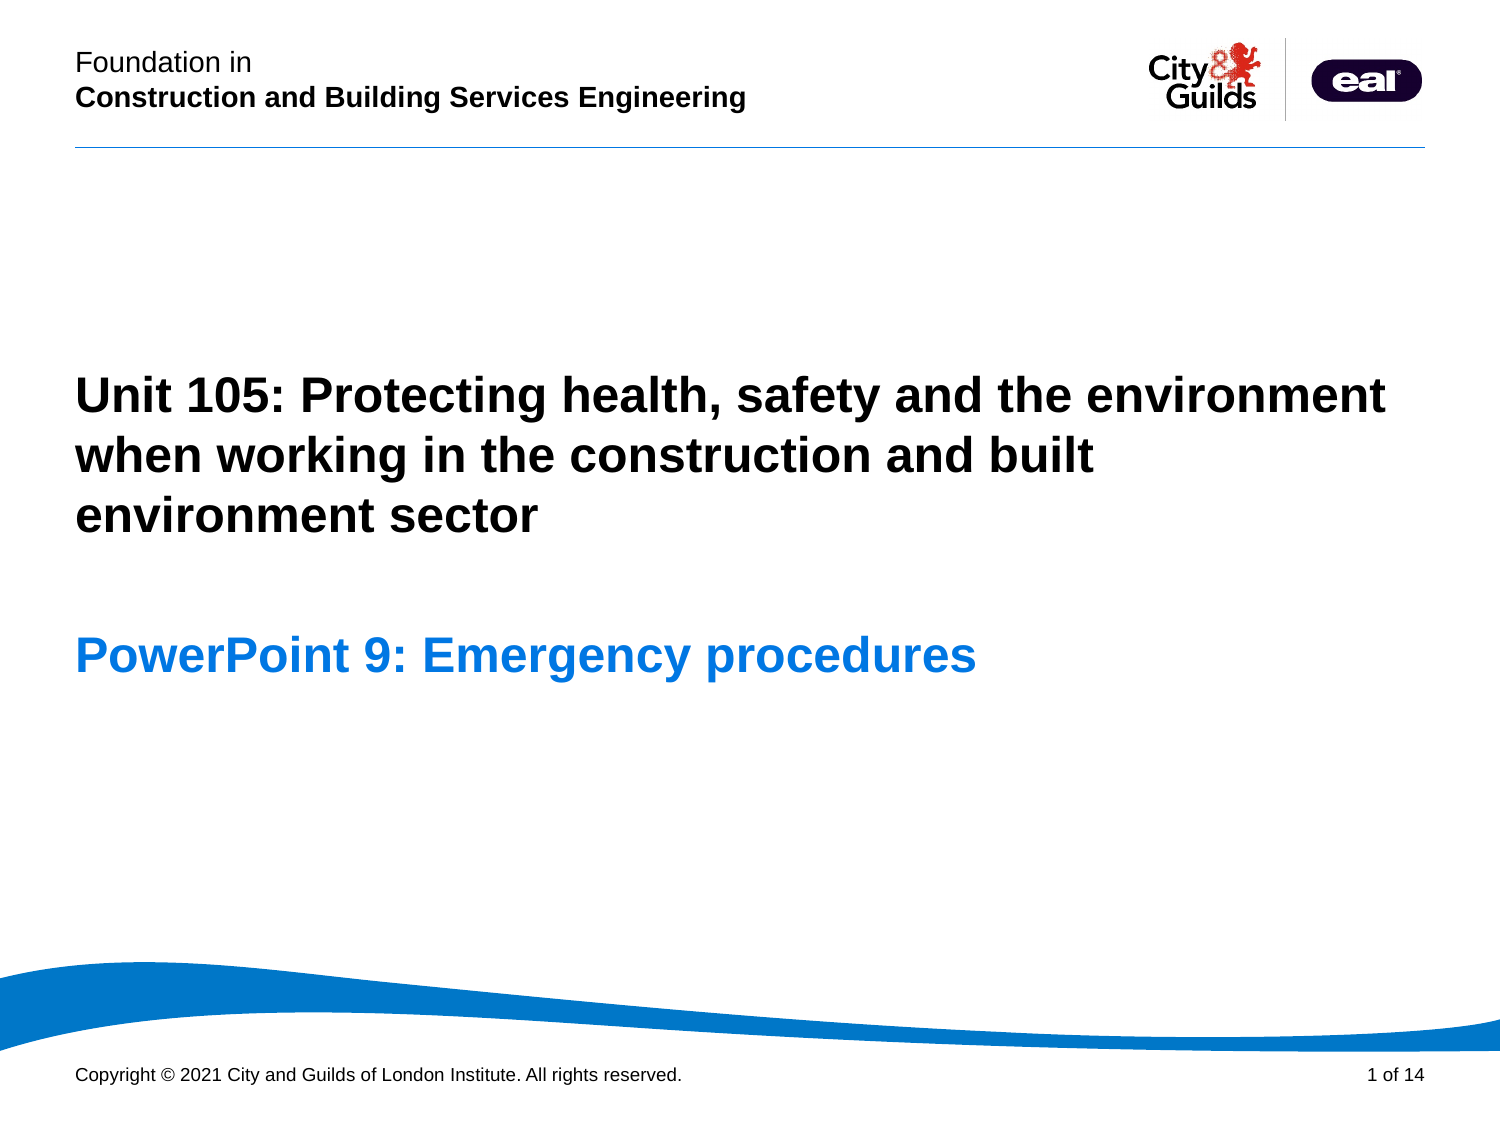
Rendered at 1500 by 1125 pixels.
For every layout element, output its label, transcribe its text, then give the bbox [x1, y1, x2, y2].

text_box Unit 105: Protecting health, safety and the environment when working in the construction and built environment sector [75, 362, 1388, 484]
list PowerPoint presentation [74, 224, 1426, 1006]
title PowerPoint 9: Emergency procedures [74, 562, 1413, 838]
picture [1149, 38, 1422, 121]
